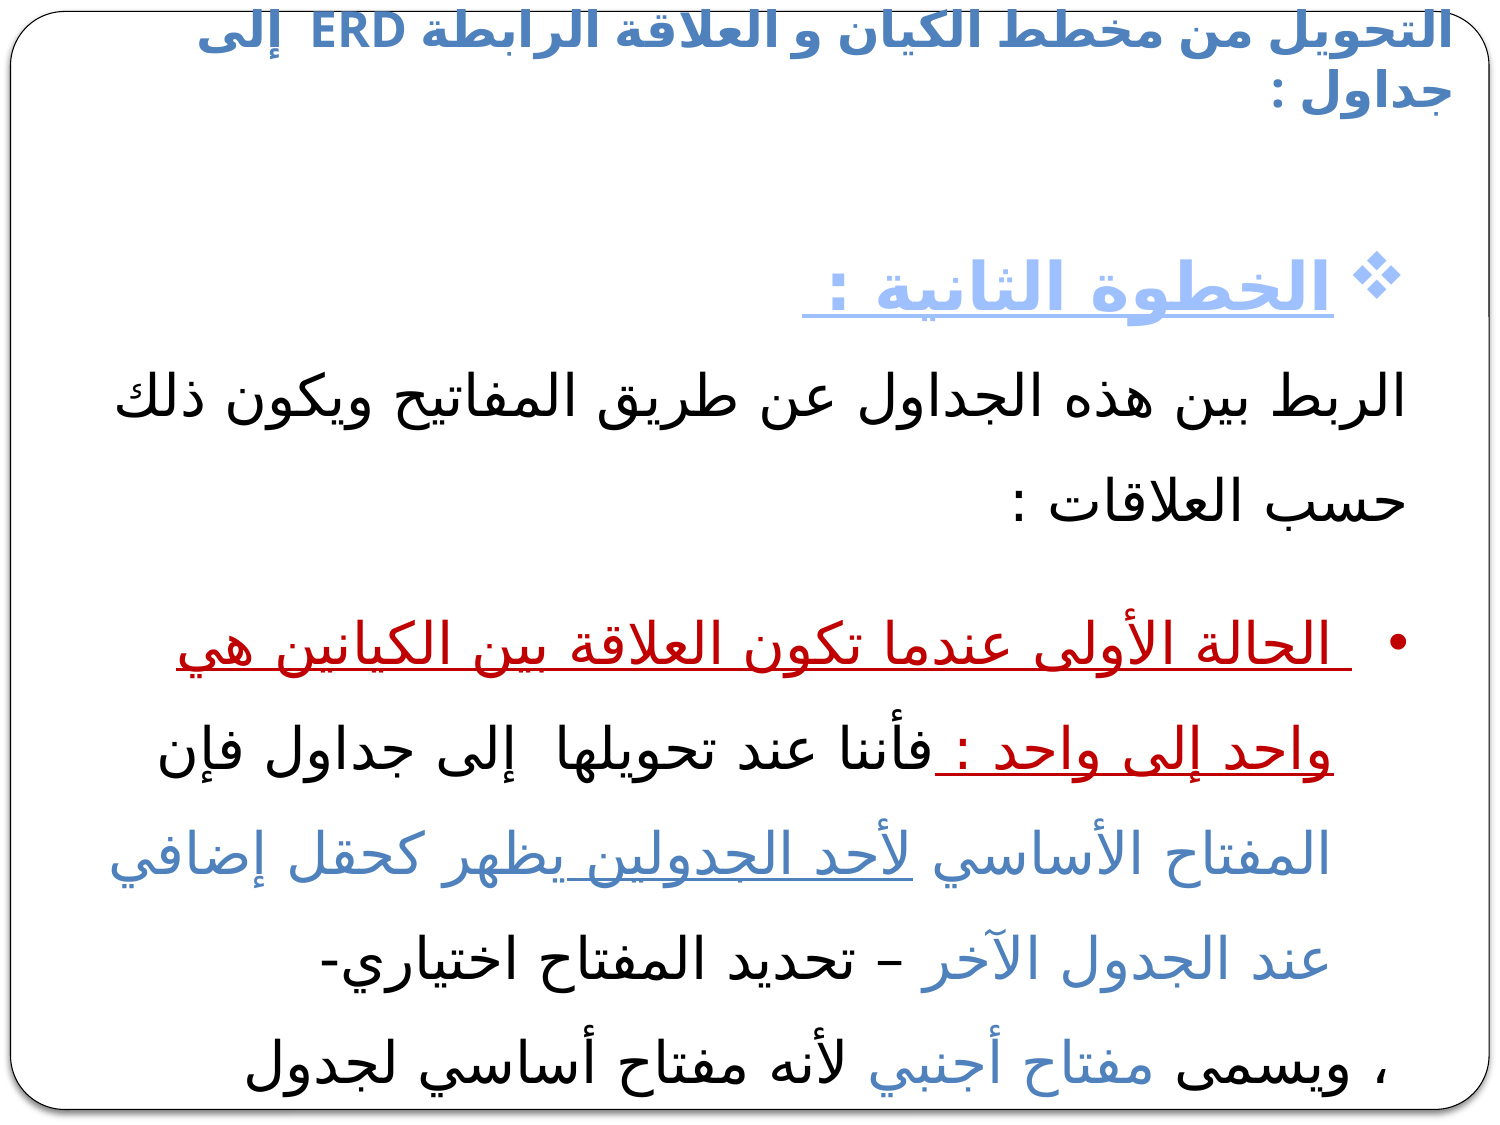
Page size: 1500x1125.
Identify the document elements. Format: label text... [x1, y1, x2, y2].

text_box الخطوة الثانية : الربط بين هذه الجداول عن طريق المفاتيح ويكون ذلك حسب العلاقات : الحالة الأولى عندما تكون العلاقة بين الكيانين هي واحد إلى واحد : فأننا عند تحويلها إلى جداول فإن المفتاح الأساسي لأحد الجدولين يظهر كحقل إضافي عند الجدول الآخر – تحديد المفتاح اختياري- ، ويسمى مفتاح أجنبي لأنه مفتاح أساسي لجدول وظهر في جدول آخر ونضع تحته خط متقطع . [76, 196, 1424, 1125]
text_box التحويل من مخطط الكيان و العلاقة الرابطة ERD إلى جداول : [29, 25, 1471, 133]
